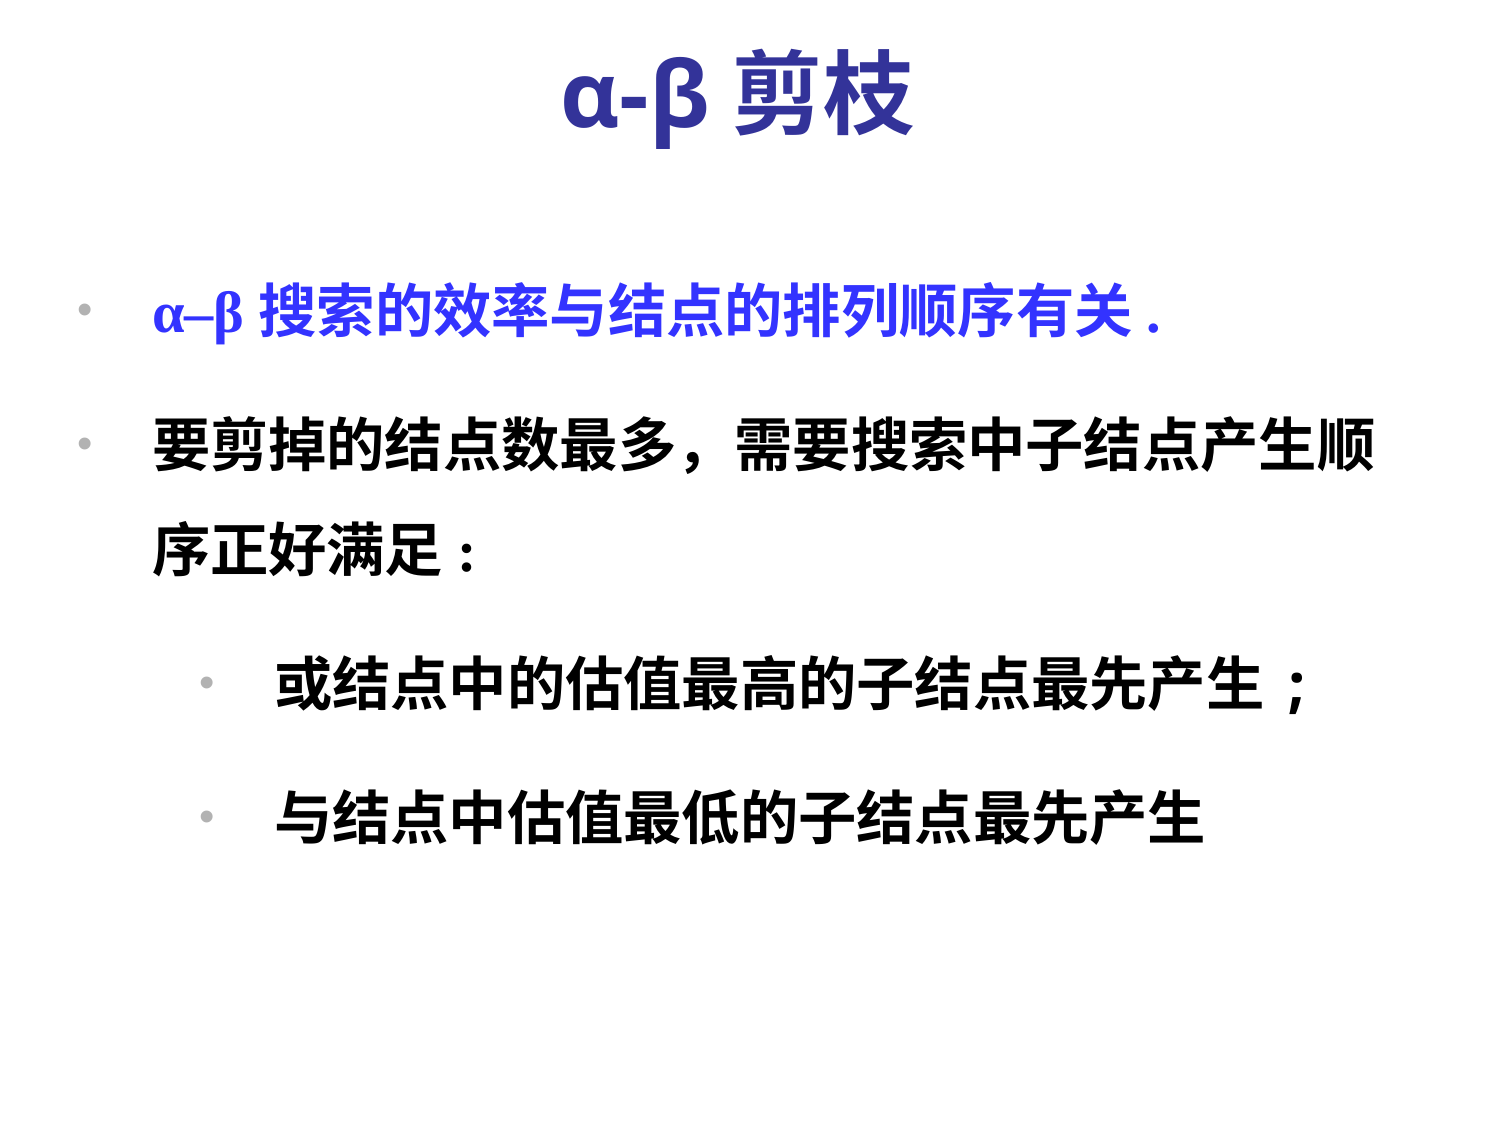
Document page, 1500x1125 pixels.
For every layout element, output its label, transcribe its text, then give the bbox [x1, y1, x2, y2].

text_box α-β剪枝 [194, 28, 1282, 154]
text_box α–β搜索的效率与结点的排列顺序有关. 要剪掉的结点数最多，需要搜索中子结点产生顺序正好满足: 或结点中的估值最高的子结点最先产生; 与结点中估值最低的子结点最先产生 [62, 231, 1400, 859]
